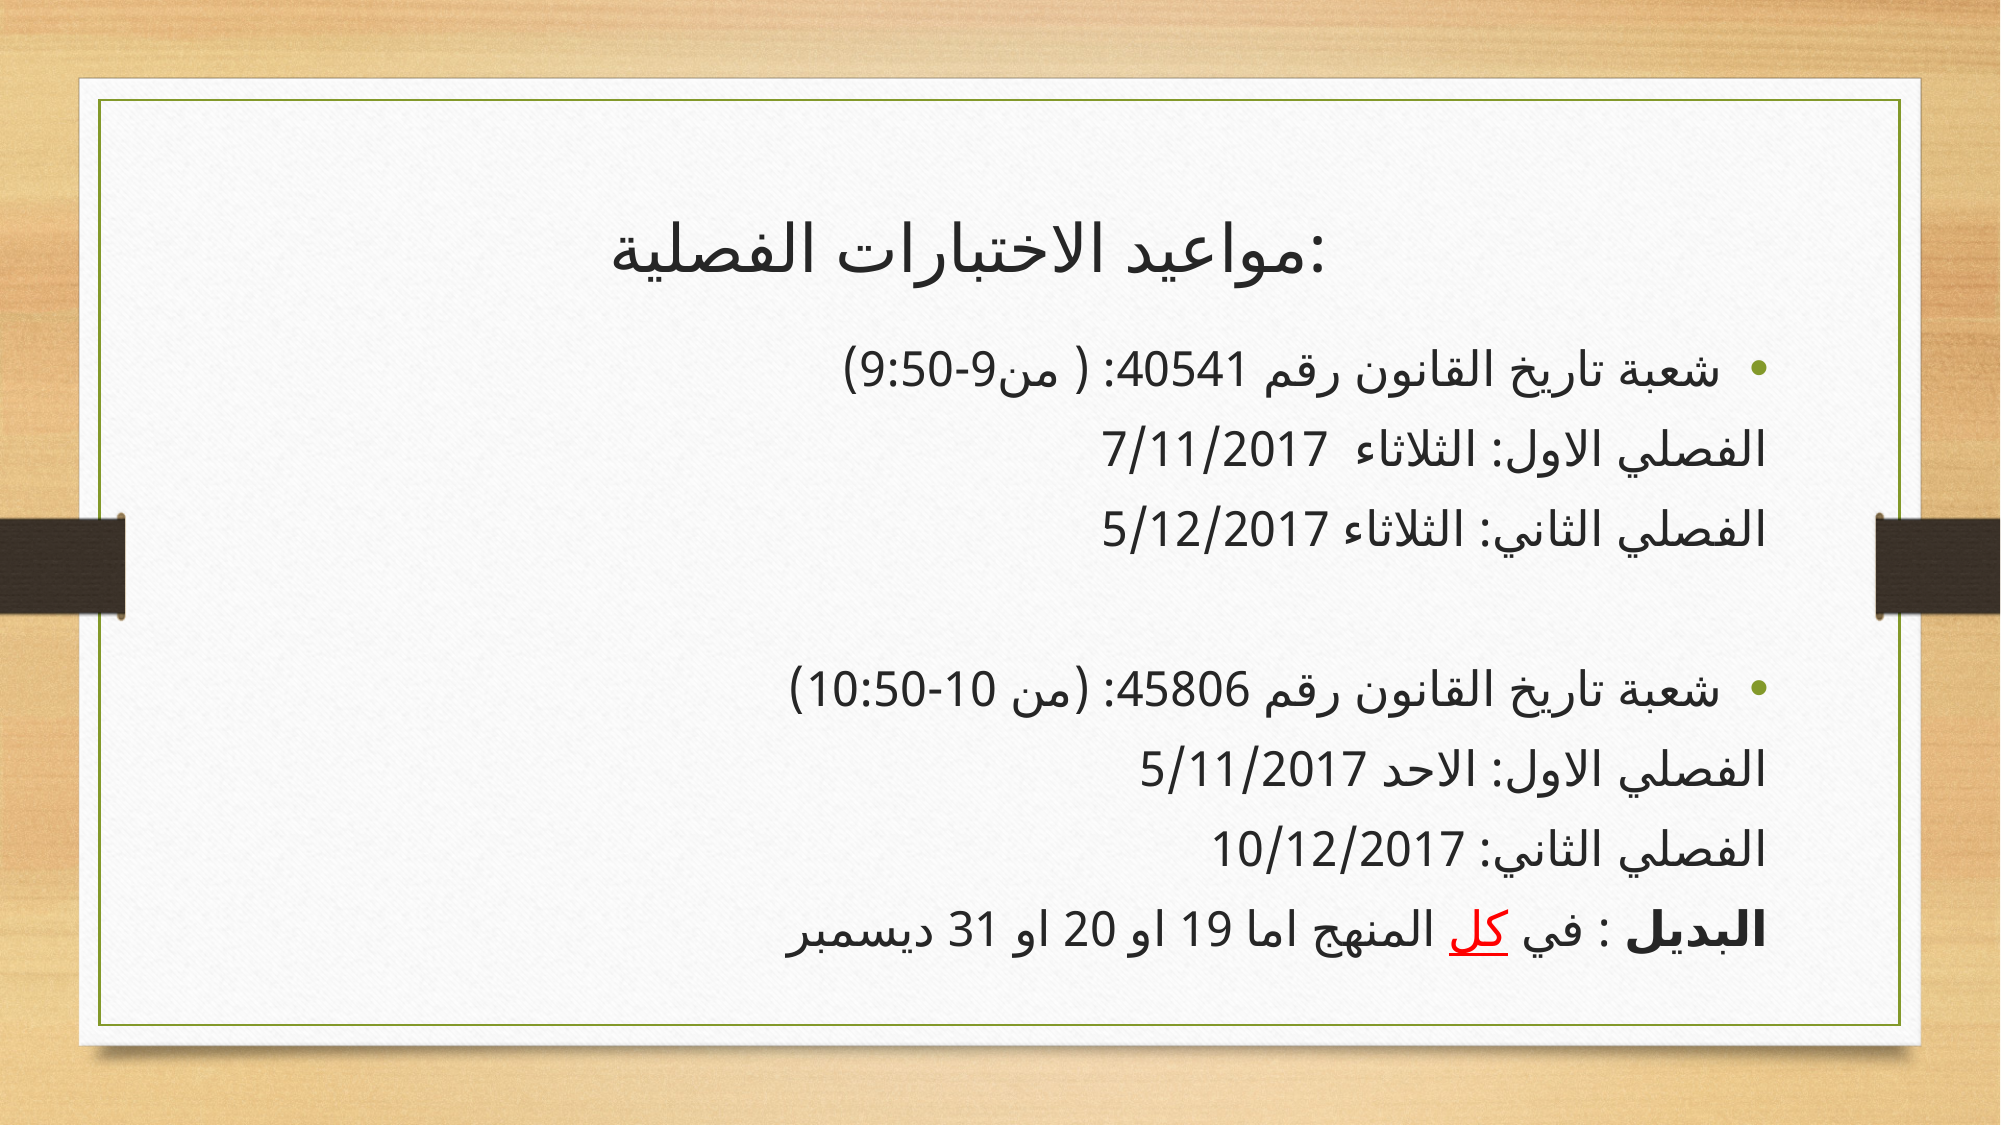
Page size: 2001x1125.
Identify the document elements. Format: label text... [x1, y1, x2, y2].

list شعبة تاريخ القانون رقم 40541: ( من9-9:50) الفصلي الاول: الثلاثاء 7/11/2017 الفصلي الثاني: الثلاثاء 5/12/2017 شعبة تاريخ القانون رقم 45806: (من 10-10:50) الفصلي الاول: الاحد 5/11/2017 الفصلي الثاني: 10/12/2017 البديل : في كل المنهج اما 19 او 20 او 31 ديسمبر [242, 330, 1784, 964]
picture [0, 0, 2001, 1125]
title مواعيد الاختبارات الفصلية: [209, 161, 1729, 331]
